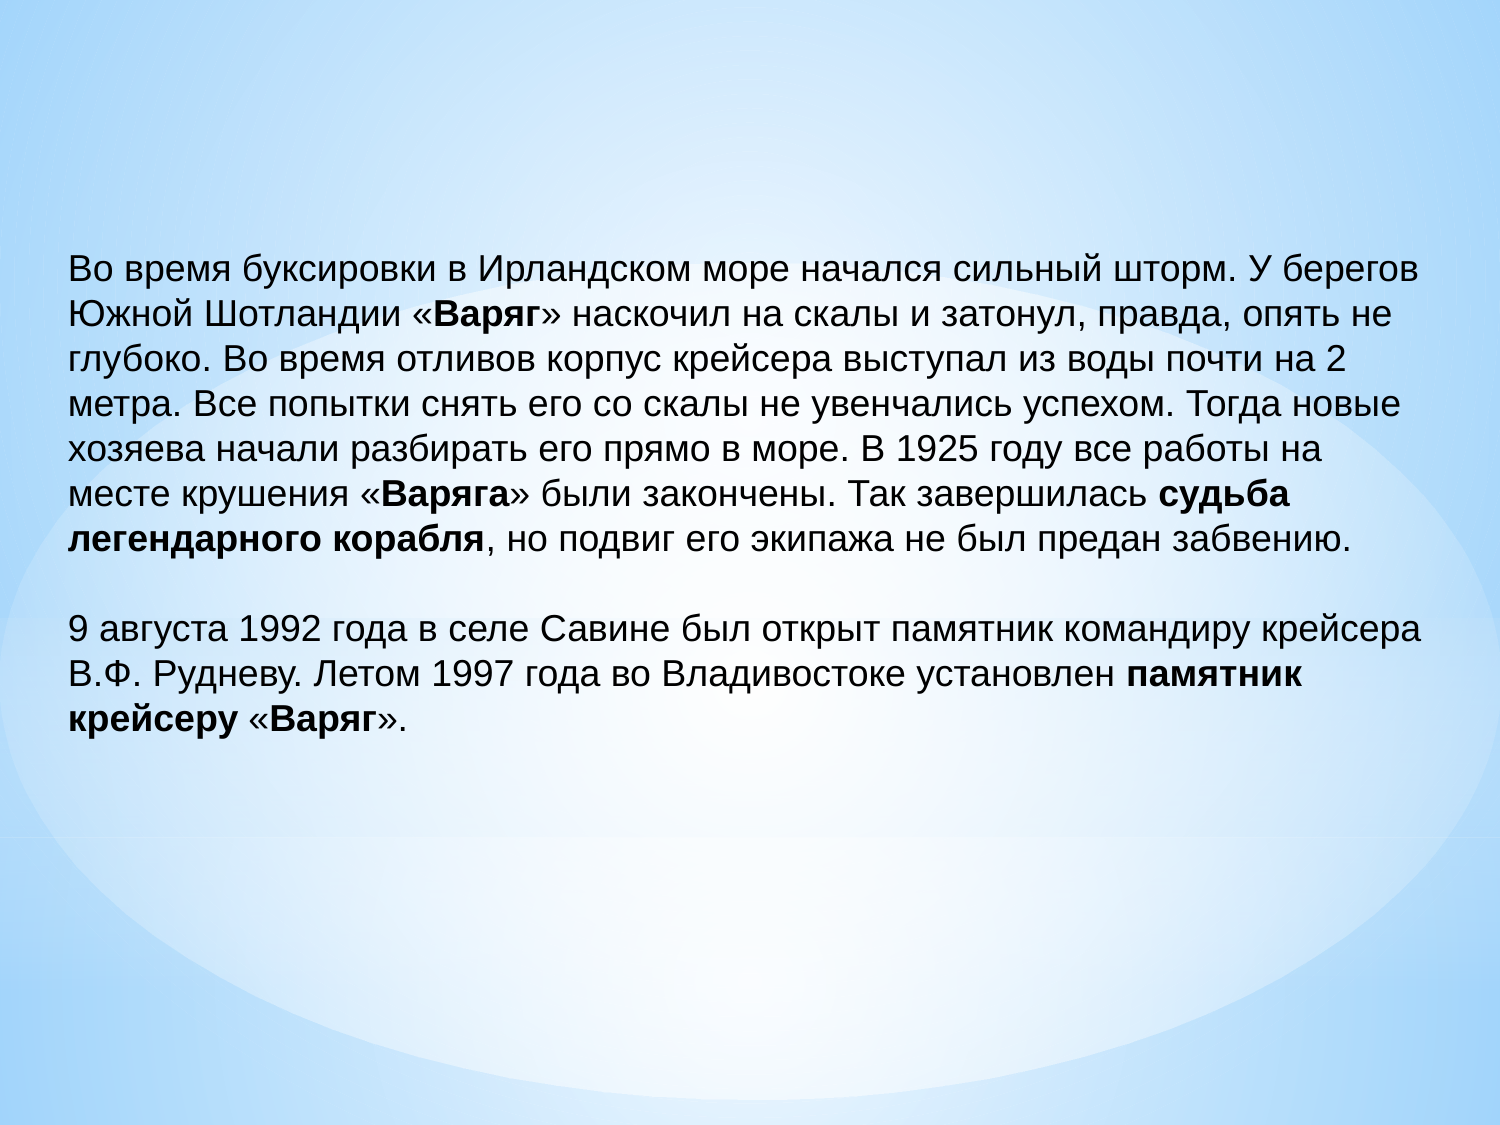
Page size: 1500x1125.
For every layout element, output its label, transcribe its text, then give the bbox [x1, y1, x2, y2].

text_box Во время буксировки в Ирландском море начался сильный шторм. У берегов Южной Шотландии «Варяг» наскочил на скалы и затонул, правда, опять не глубоко. Во время отливов корпус крейсера выступал из воды почти на 2 метра. Все попытки снять его со скалы не увенчались успехом. Тогда новые хозяева начали разбирать его прямо в море. В 1925 году все работы на месте крушения «Варяга» были закончены. Так завершилась судьба легендарного корабля, но подвиг его экипажа не был предан забвению. 9 августа 1992 года в селе Савине был открыт памятник командиру крейсера В.Ф. Рудневу. Летом 1997 года во Владивостоке установлен памятник крейсеру «Варяг». [53, 236, 1447, 747]
